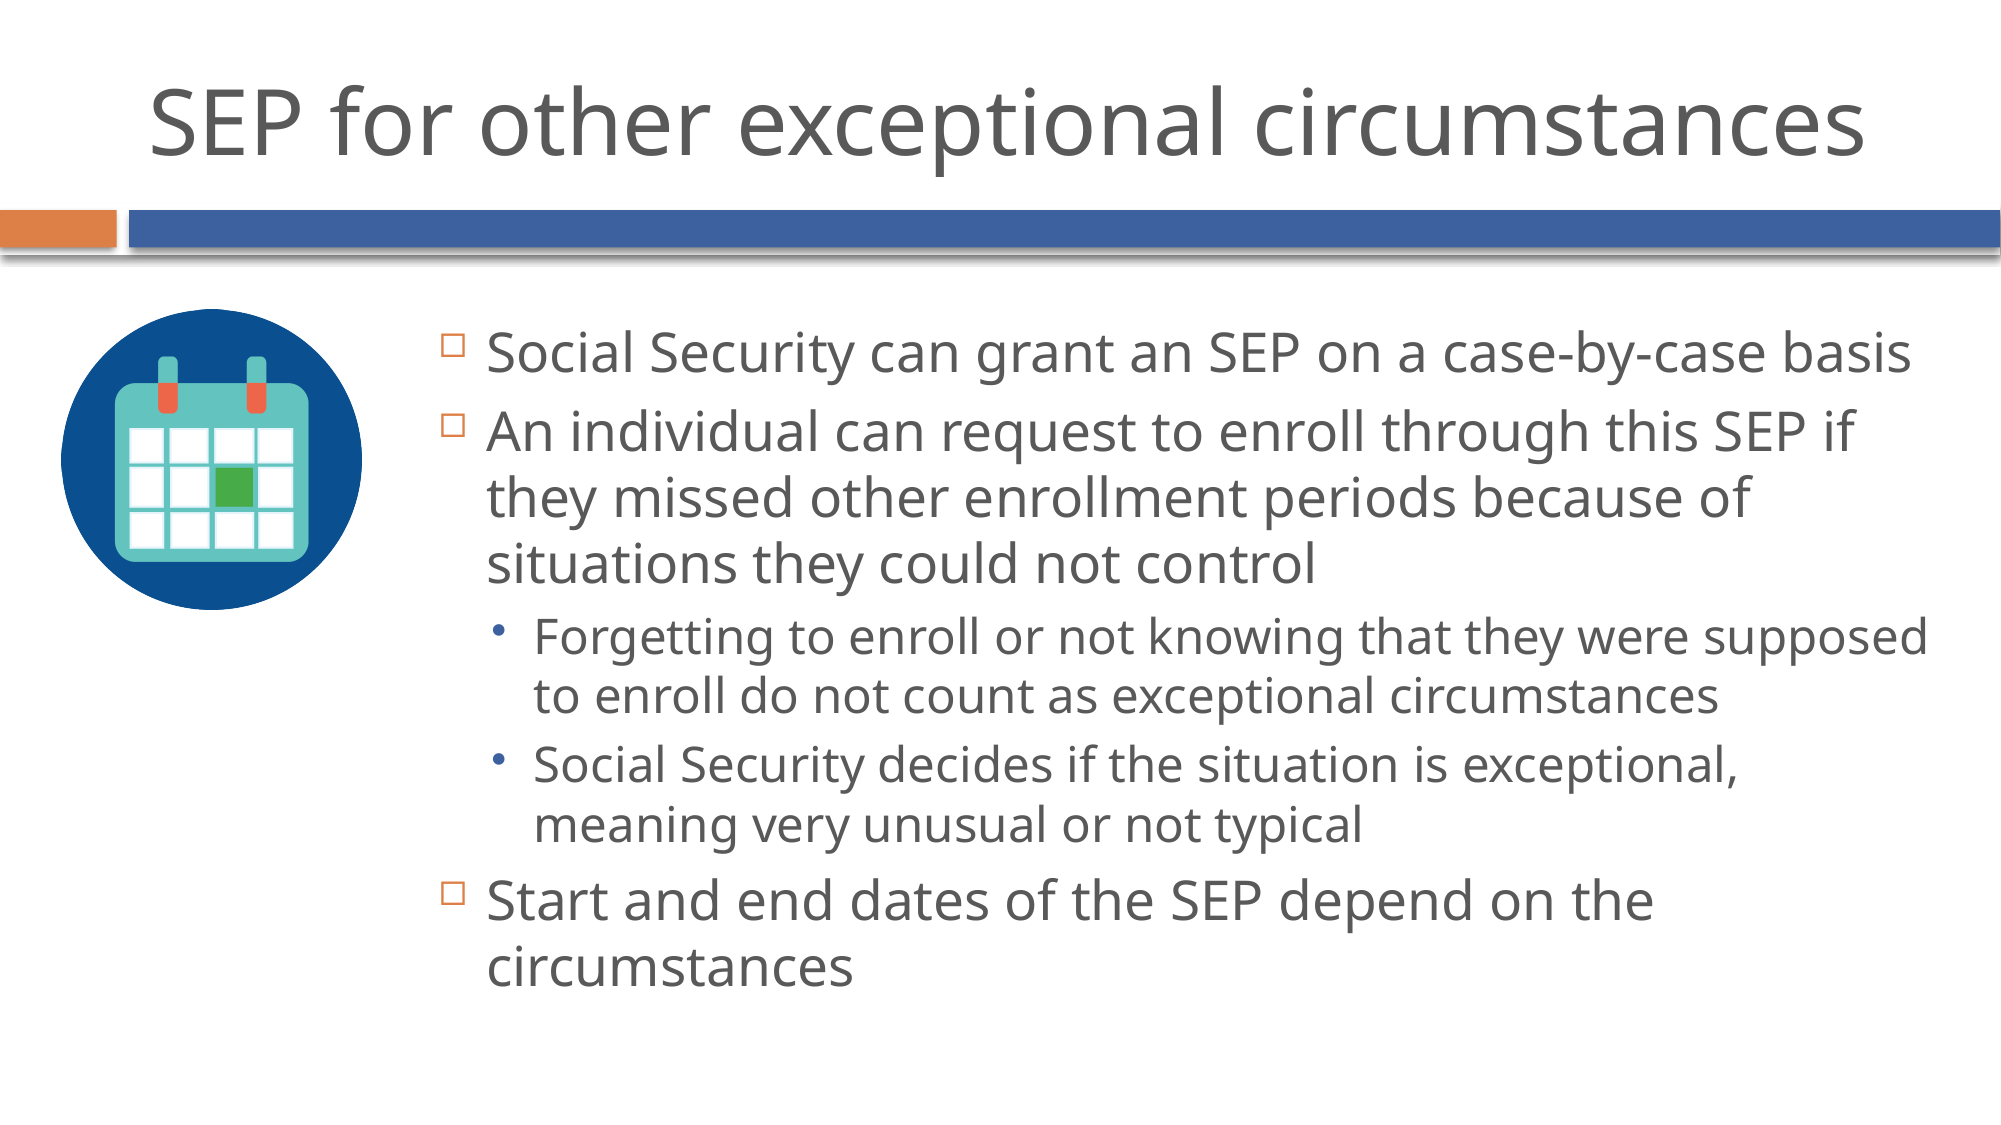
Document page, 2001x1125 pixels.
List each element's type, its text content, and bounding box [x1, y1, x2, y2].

list Social Security can grant an SEP on a case-by-case basis An individual can request to enroll through this SEP if they missed other enrollment periods because of situations they could not control Forgetting to enroll or not knowing that they were supposed to enroll do not count as exceptional circumstances Social Security decides if the situation is exceptional, meaning very unusual or not typical Start and end dates of the SEP depend on the circumstances [423, 309, 1959, 1048]
title SEP for other exceptional circumstances [133, 37, 1918, 200]
picture [61, 309, 362, 611]
